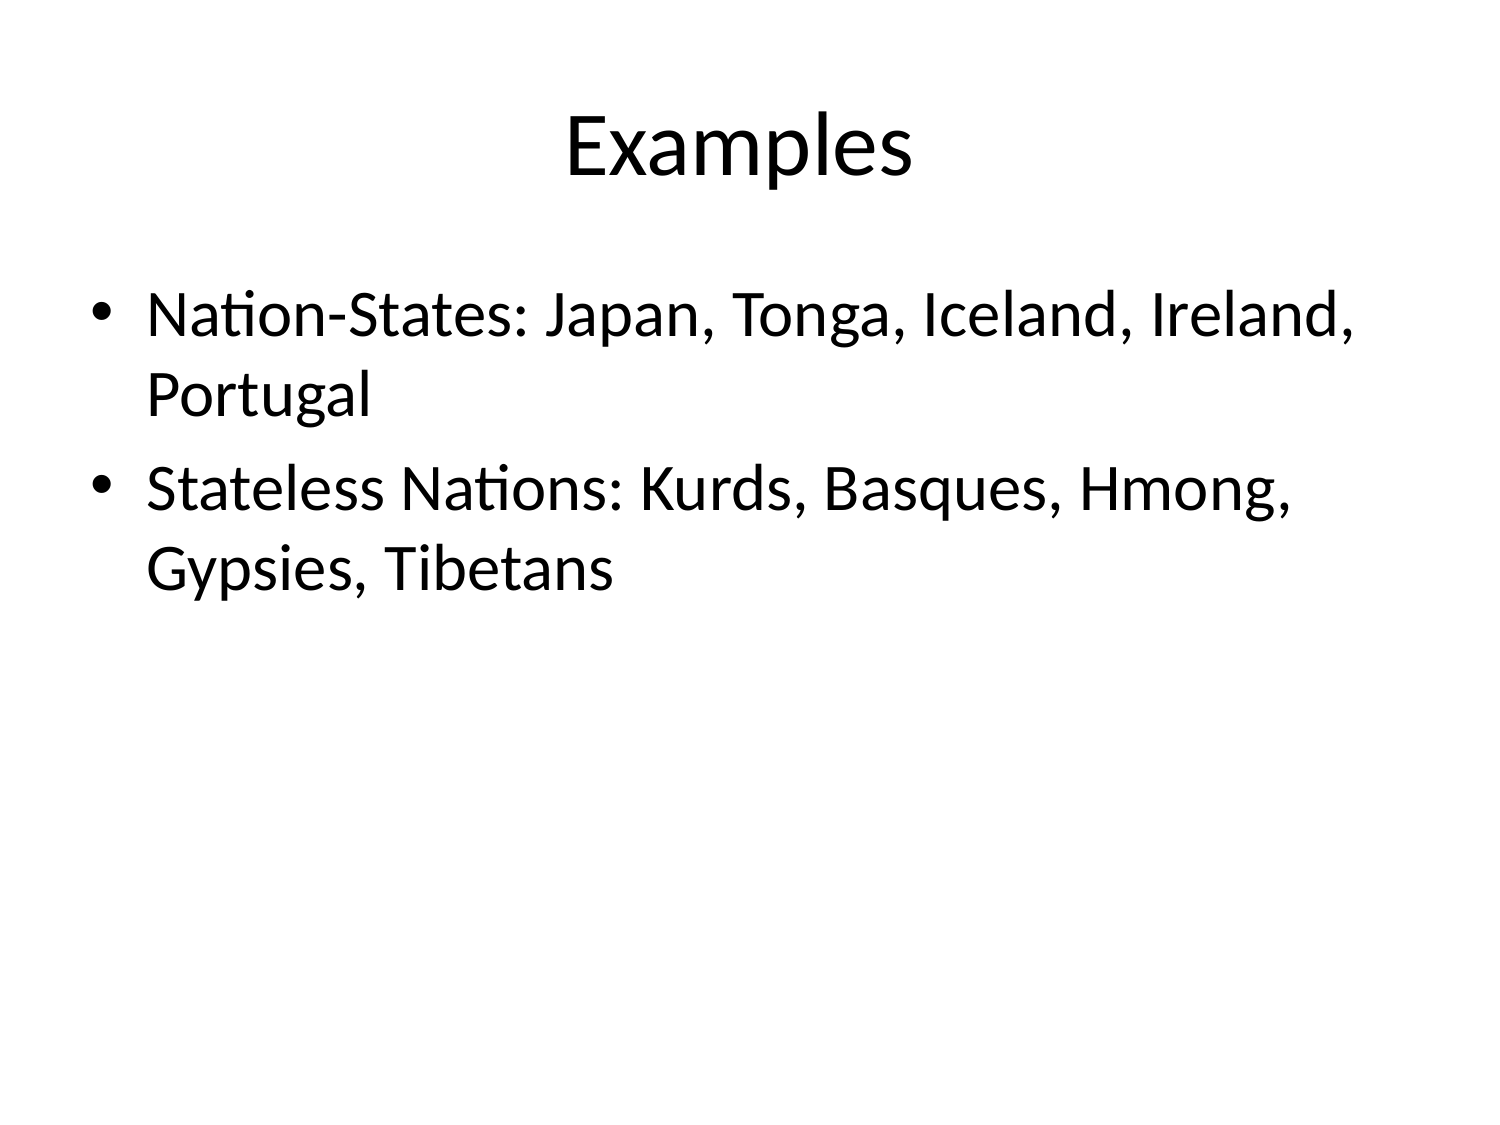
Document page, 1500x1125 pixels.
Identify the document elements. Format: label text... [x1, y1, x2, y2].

title Examples [75, 45, 1425, 233]
list Nation-States: Japan, Tonga, Iceland, Ireland, Portugal Stateless Nations: Kurds, Basques, Hmong, Gypsies, Tibetans [75, 262, 1425, 1005]
